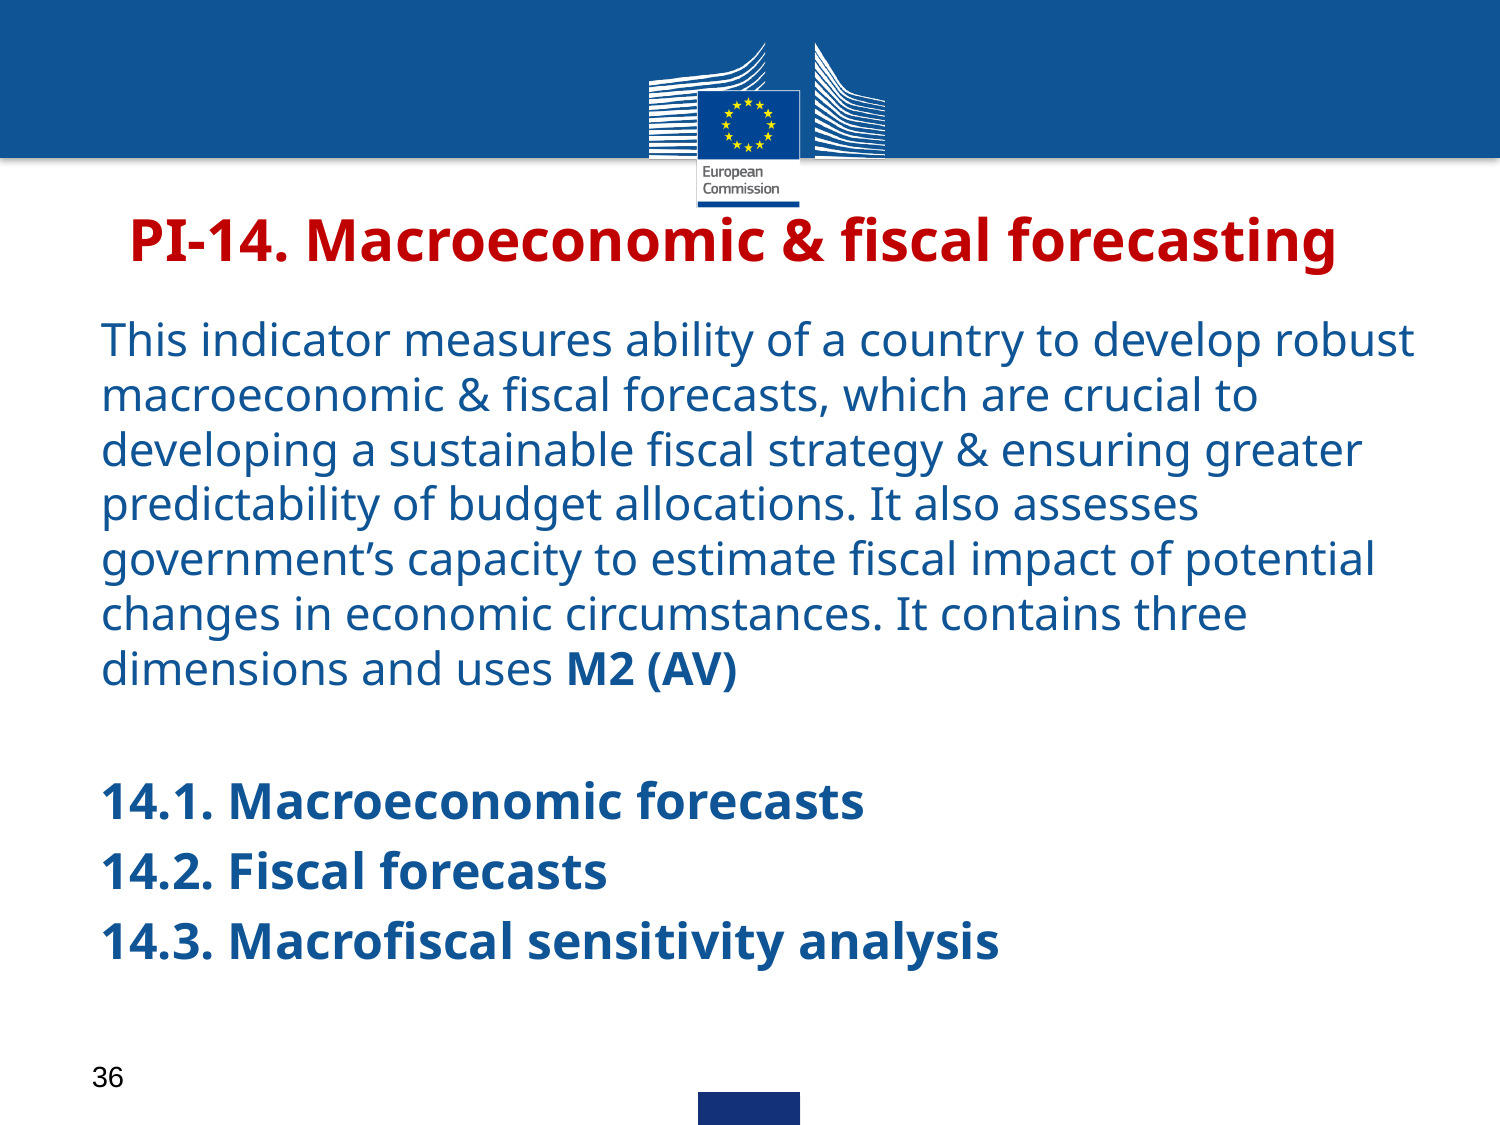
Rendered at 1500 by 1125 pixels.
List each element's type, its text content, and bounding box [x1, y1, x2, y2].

title PI-14. Macroeconomic & fiscal forecasting [0, 196, 1483, 279]
list This indicator measures ability of a country to develop robust macroeconomic & fiscal forecasts, which are crucial to developing a sustainable fiscal strategy & ensuring greater predictability of budget allocations. It also assesses government’s capacity to estimate fiscal impact of potential changes in economic circumstances. It contains three dimensions and uses M2 (AV) 14.1. Macroeconomic forecasts 14.2. Fiscal forecasts 14.3. Macrofiscal sensitivity analysis [29, 302, 1447, 988]
picture [649, 42, 885, 196]
slide_number 36 [76, 1022, 553, 1102]
